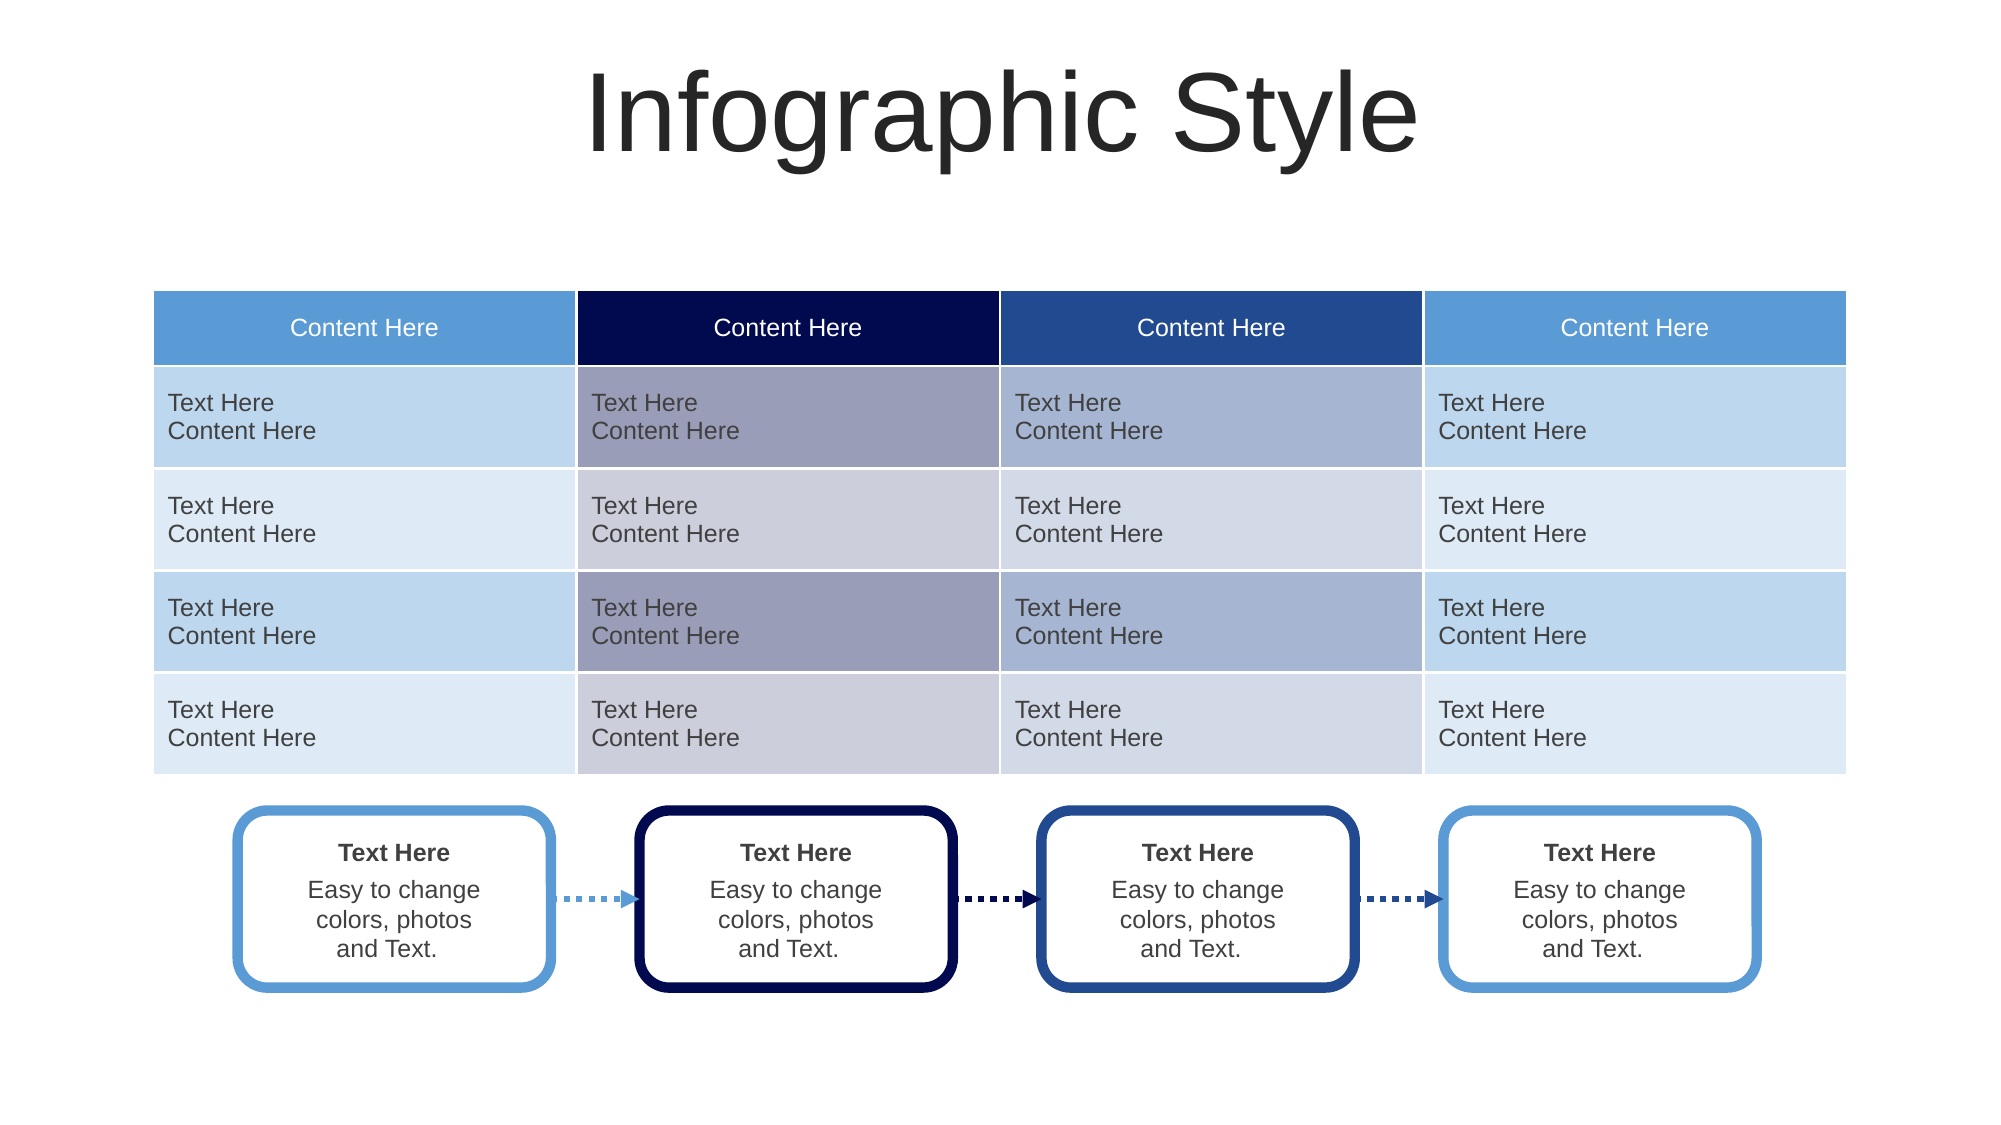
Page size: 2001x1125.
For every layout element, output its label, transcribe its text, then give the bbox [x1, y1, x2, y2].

list Infographic Style [53, 55, 1952, 175]
text_box [1040, 809, 1356, 989]
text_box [683, 828, 909, 972]
table_cell Text Here Content Here [578, 572, 999, 671]
table_cell Text Here Content Here [578, 674, 999, 774]
table_cell Text Here Content Here [154, 470, 575, 569]
table_cell Text Here Content Here [1425, 470, 1846, 569]
table_cell Text Here Content Here [154, 572, 575, 671]
table_cell Text Here Content Here [578, 470, 999, 569]
table_header Content Here [154, 291, 575, 365]
table_cell Text Here Content Here [578, 367, 999, 467]
table_header Content Here [578, 291, 999, 365]
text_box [1085, 828, 1311, 972]
table_cell Text Here Content Here [1001, 367, 1422, 467]
table_cell Text Here Content Here [1001, 572, 1422, 671]
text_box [282, 828, 507, 972]
table_header Content Here [1425, 291, 1846, 365]
table_cell Text Here Content Here [1001, 674, 1422, 774]
table_cell Text Here Content Here [1425, 367, 1846, 467]
table_cell Text Here Content Here [154, 674, 575, 774]
table_cell Text Here Content Here [1001, 470, 1422, 569]
table_cell Text Here Content Here [1425, 572, 1846, 671]
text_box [1487, 828, 1713, 972]
text_box [1442, 809, 1758, 989]
table_header Content Here [1001, 291, 1422, 365]
table_cell Text Here Content Here [1425, 674, 1846, 774]
table_cell Text Here Content Here [154, 367, 575, 467]
text_box [236, 809, 553, 989]
text_box [638, 809, 954, 989]
